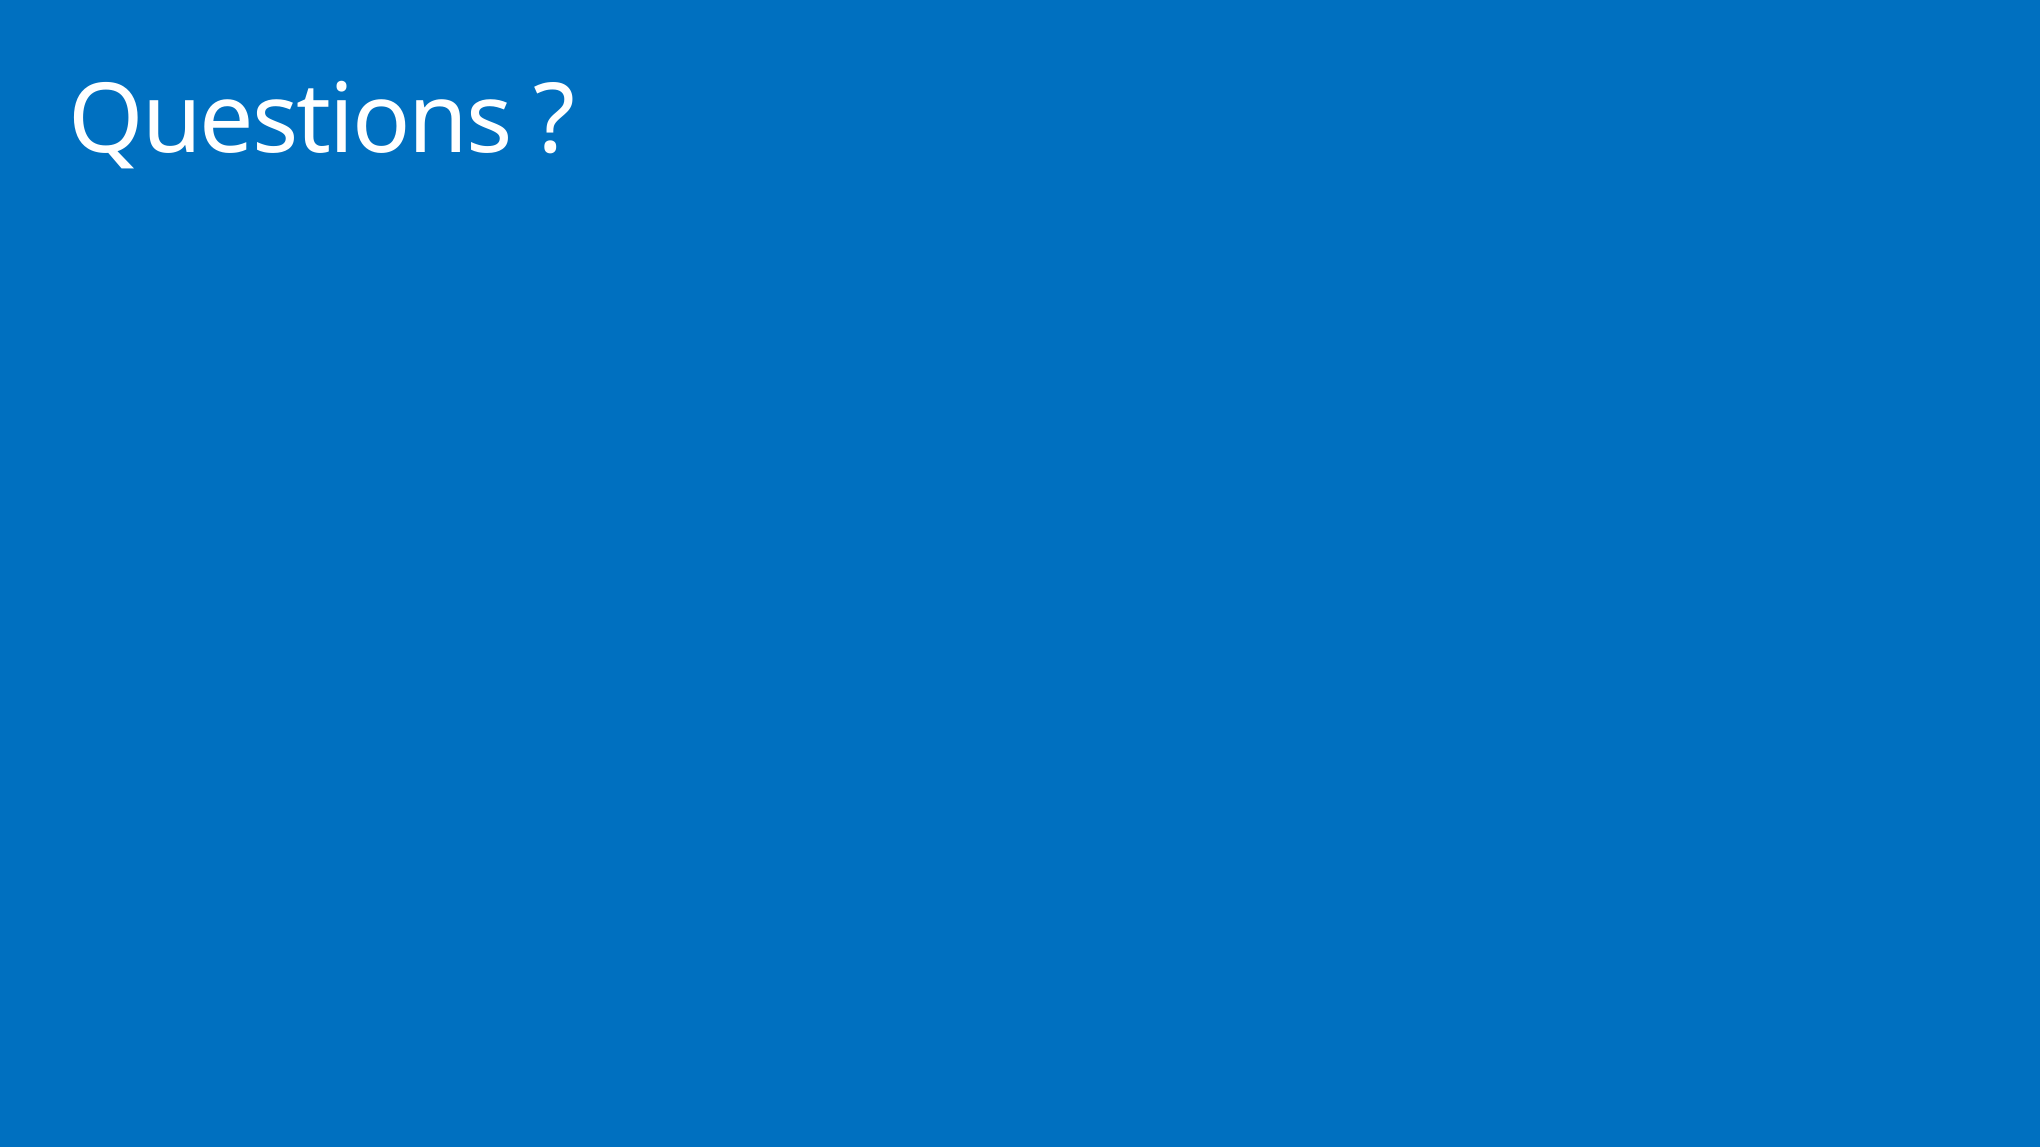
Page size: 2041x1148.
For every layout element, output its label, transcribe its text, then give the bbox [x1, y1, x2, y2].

title Questions ? [45, 43, 1996, 188]
